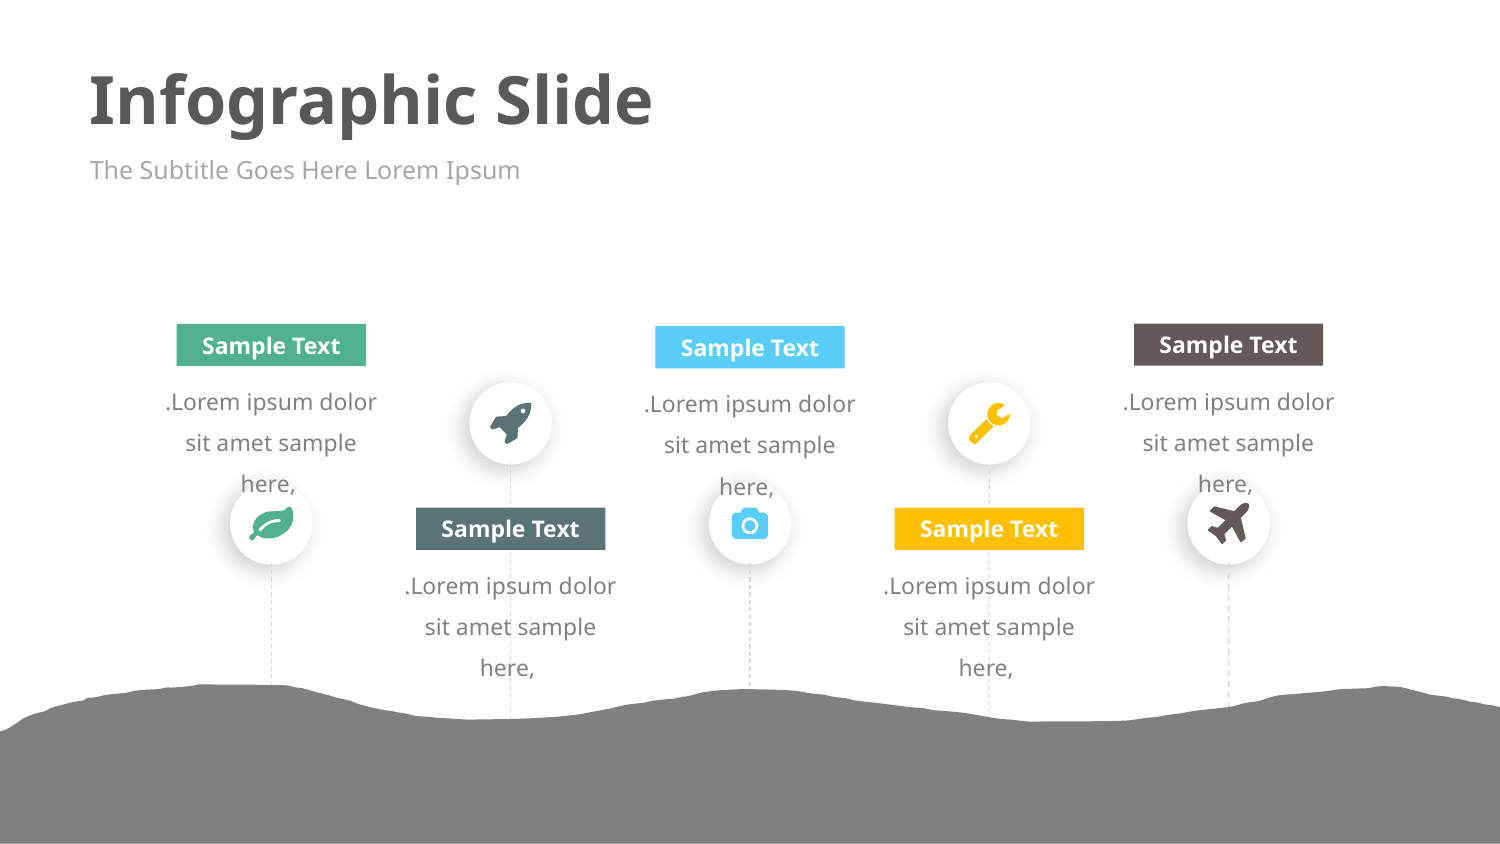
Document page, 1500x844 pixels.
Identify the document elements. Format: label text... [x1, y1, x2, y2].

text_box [968, 402, 1010, 445]
text_box Sample Text [515, 507, 606, 550]
text_box [1187, 505, 1270, 565]
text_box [731, 507, 769, 540]
text_box [469, 382, 552, 465]
text_box [708, 507, 792, 565]
text_box [0, 682, 1500, 844]
text_box .Lorem ipsum dolor sit amet sample here, [993, 550, 1119, 689]
text_box .Lorem ipsum dolor sit amet sample here, [860, 550, 983, 689]
text_box .Lorem ipsum dolor sit amet sample here, [620, 368, 880, 507]
text_box The Subtitle Goes Here Lorem Ipsum [75, 146, 788, 192]
text_box Sample Text [176, 323, 366, 366]
text_box Sample Text [993, 507, 1084, 550]
text_box .Lorem ipsum dolor sit amet sample here, [1099, 366, 1358, 505]
text_box [230, 505, 313, 565]
text_box Infographic Slide [75, 50, 1013, 146]
text_box .Lorem ipsum dolor sit amet sample here, [515, 550, 640, 689]
text_box [490, 402, 532, 444]
text_box .Lorem ipsum dolor sit amet sample here, [142, 366, 401, 505]
text_box Sample Text [416, 507, 506, 550]
text_box [948, 382, 1031, 465]
text_box [1208, 505, 1250, 544]
text_box [249, 506, 294, 541]
text_box Sample Text [655, 326, 845, 368]
text_box .Lorem ipsum dolor sit amet sample here, [381, 550, 506, 689]
text_box Sample Text [894, 507, 983, 550]
text_box Sample Text [1134, 323, 1324, 366]
